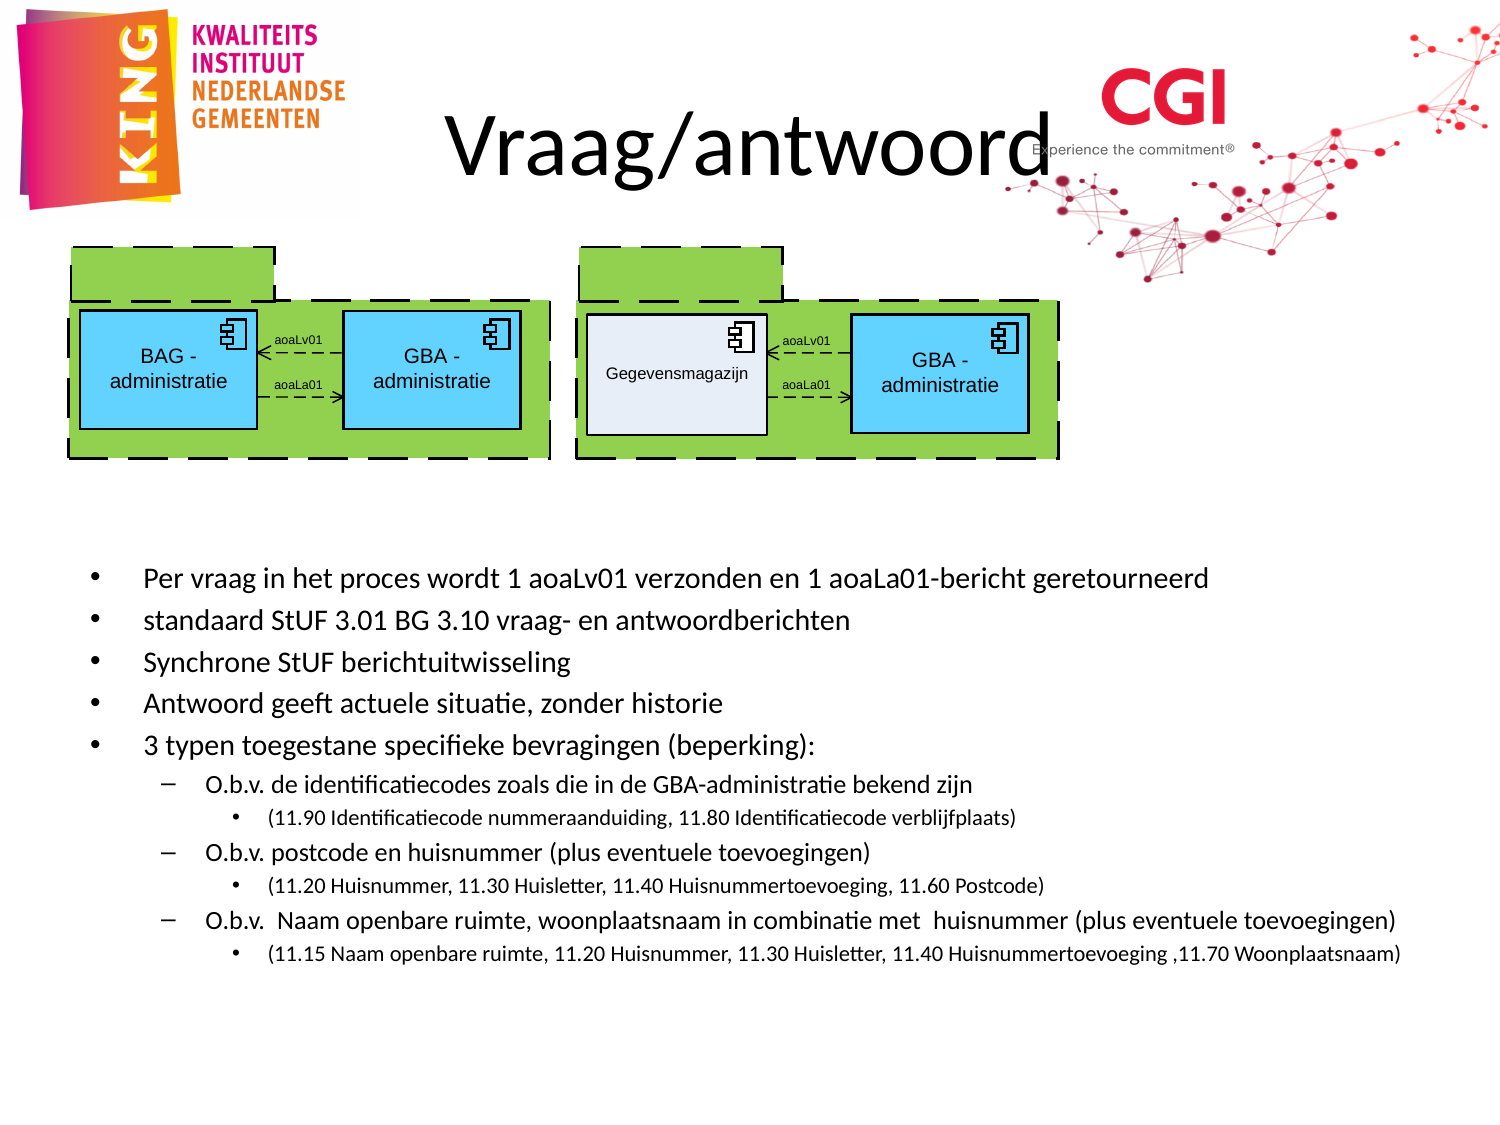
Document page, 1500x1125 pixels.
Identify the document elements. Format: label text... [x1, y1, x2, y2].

picture [0, 0, 361, 221]
title Vraag/antwoord [75, 45, 980, 233]
picture [572, 0, 1500, 463]
list Per vraag in het proces wordt 1 aoaLv01 verzonden en 1 aoaLa01-bericht geretourneerd standaard StUF 3.01 BG 3.10 vraag- en antwoordberichten Synchrone StUF berichtuitwisseling Antwoord geeft actuele situatie, zonder historie 3 typen toegestane specifieke bevragingen (beperking): O.b.v. de identificatiecodes zoals die in de GBA-administratie bekend zijn (11.90 Identificatiecode nummeraanduiding, 11.80 Identificatiecode verblijfplaats) O.b.v. postcode en huisnummer (plus eventuele toevoegingen) (11.20 Huisnummer, 11.30 Huisletter, 11.40 Huisnummertoevoeging, 11.60 Postcode) O.b.v. Naam openbare ruimte, woonplaatsnaam in combinatie met huisnummer (plus eventuele toevoegingen) (11.15 Naam openbare ruimte, 11.20 Huisnummer, 11.30 Huisletter, 11.40 Huisnummertoevoeging ,11.70 Woonplaatsnaam) [75, 550, 1425, 1005]
picture [64, 243, 554, 463]
